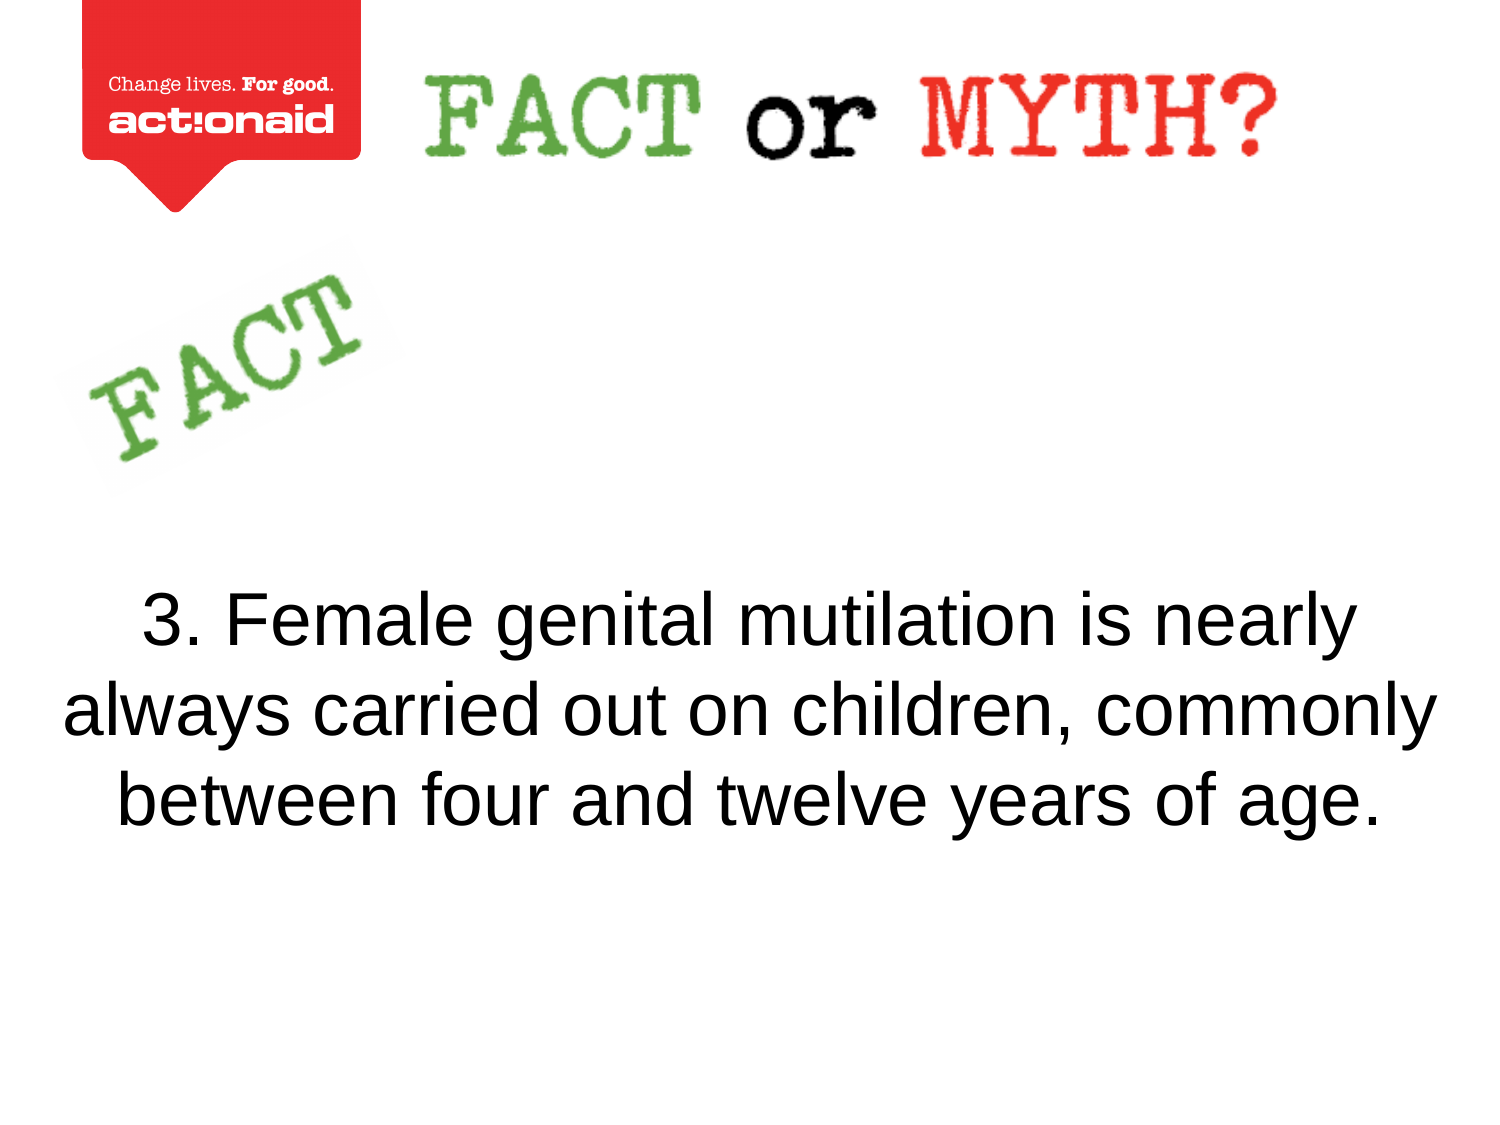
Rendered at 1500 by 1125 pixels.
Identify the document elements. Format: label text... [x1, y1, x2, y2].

picture [55, 236, 404, 497]
text_box 3. Female genital mutilation is nearly always carried out on children, commonly between four and twelve years of age. [42, 563, 1459, 848]
picture [405, 56, 1294, 182]
picture [82, 0, 361, 214]
